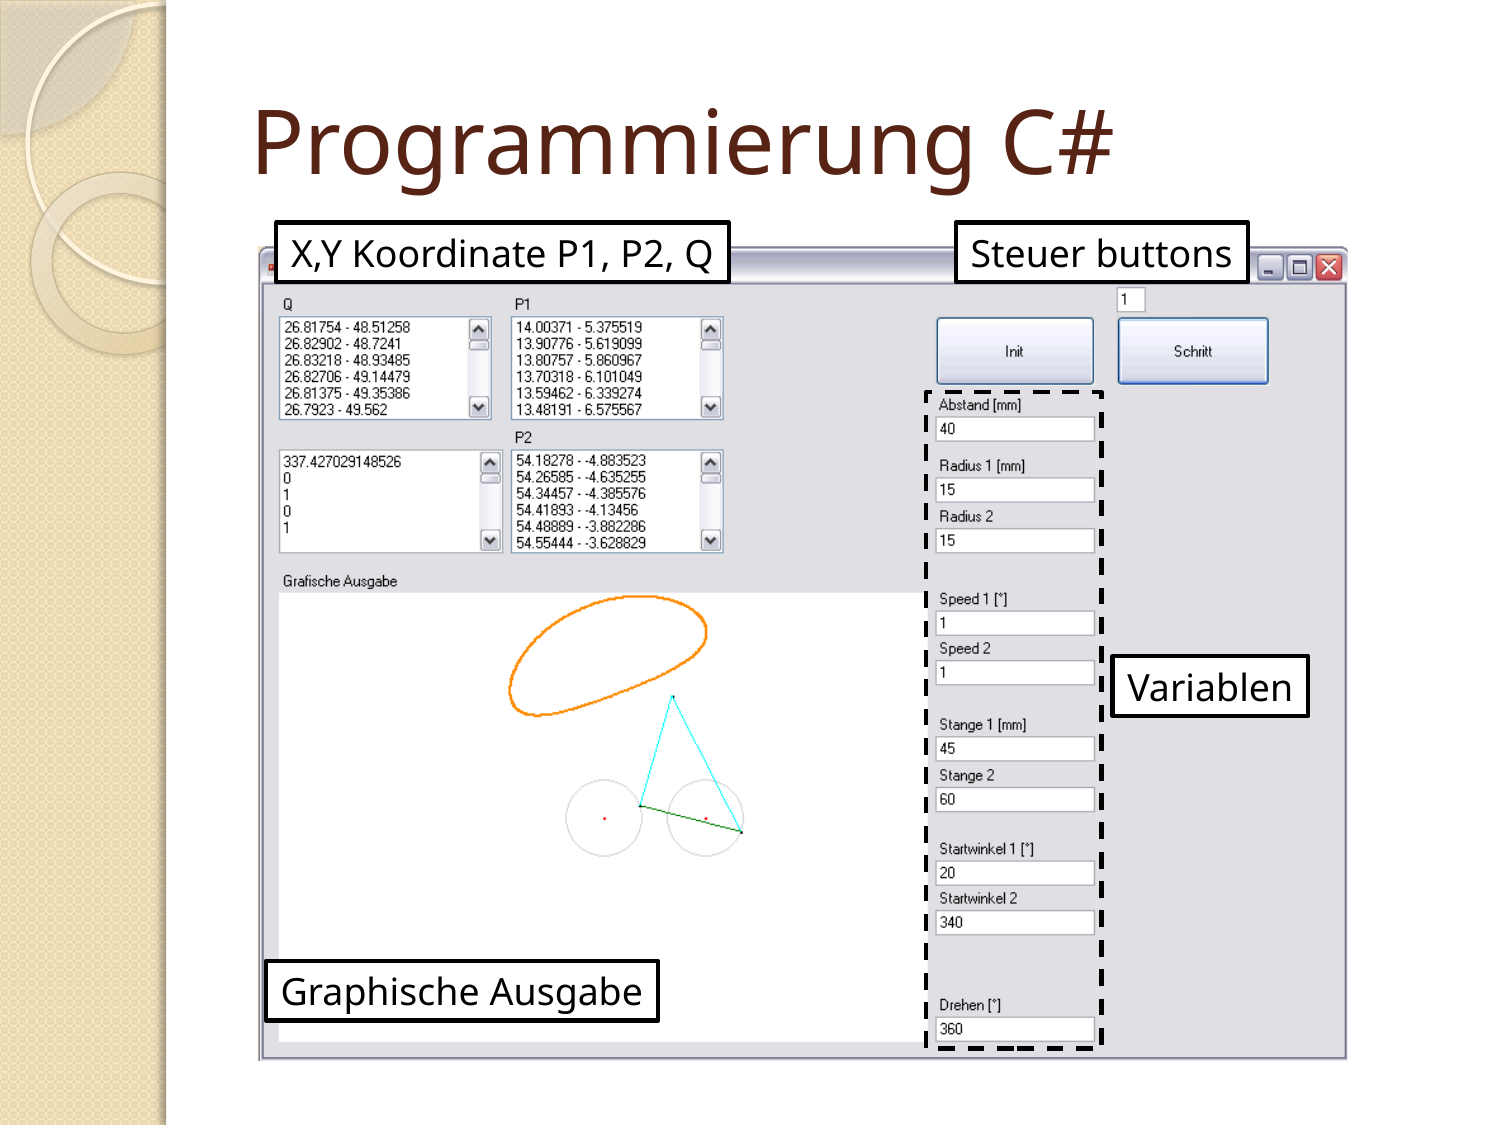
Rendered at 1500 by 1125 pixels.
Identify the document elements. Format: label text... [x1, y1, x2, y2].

title Programmierung C# [235, 45, 1466, 233]
picture [257, 245, 1348, 1061]
text_box X,Y Koordinate P1, P2, Q [274, 220, 731, 243]
text_box Steuer buttons [954, 220, 1250, 243]
